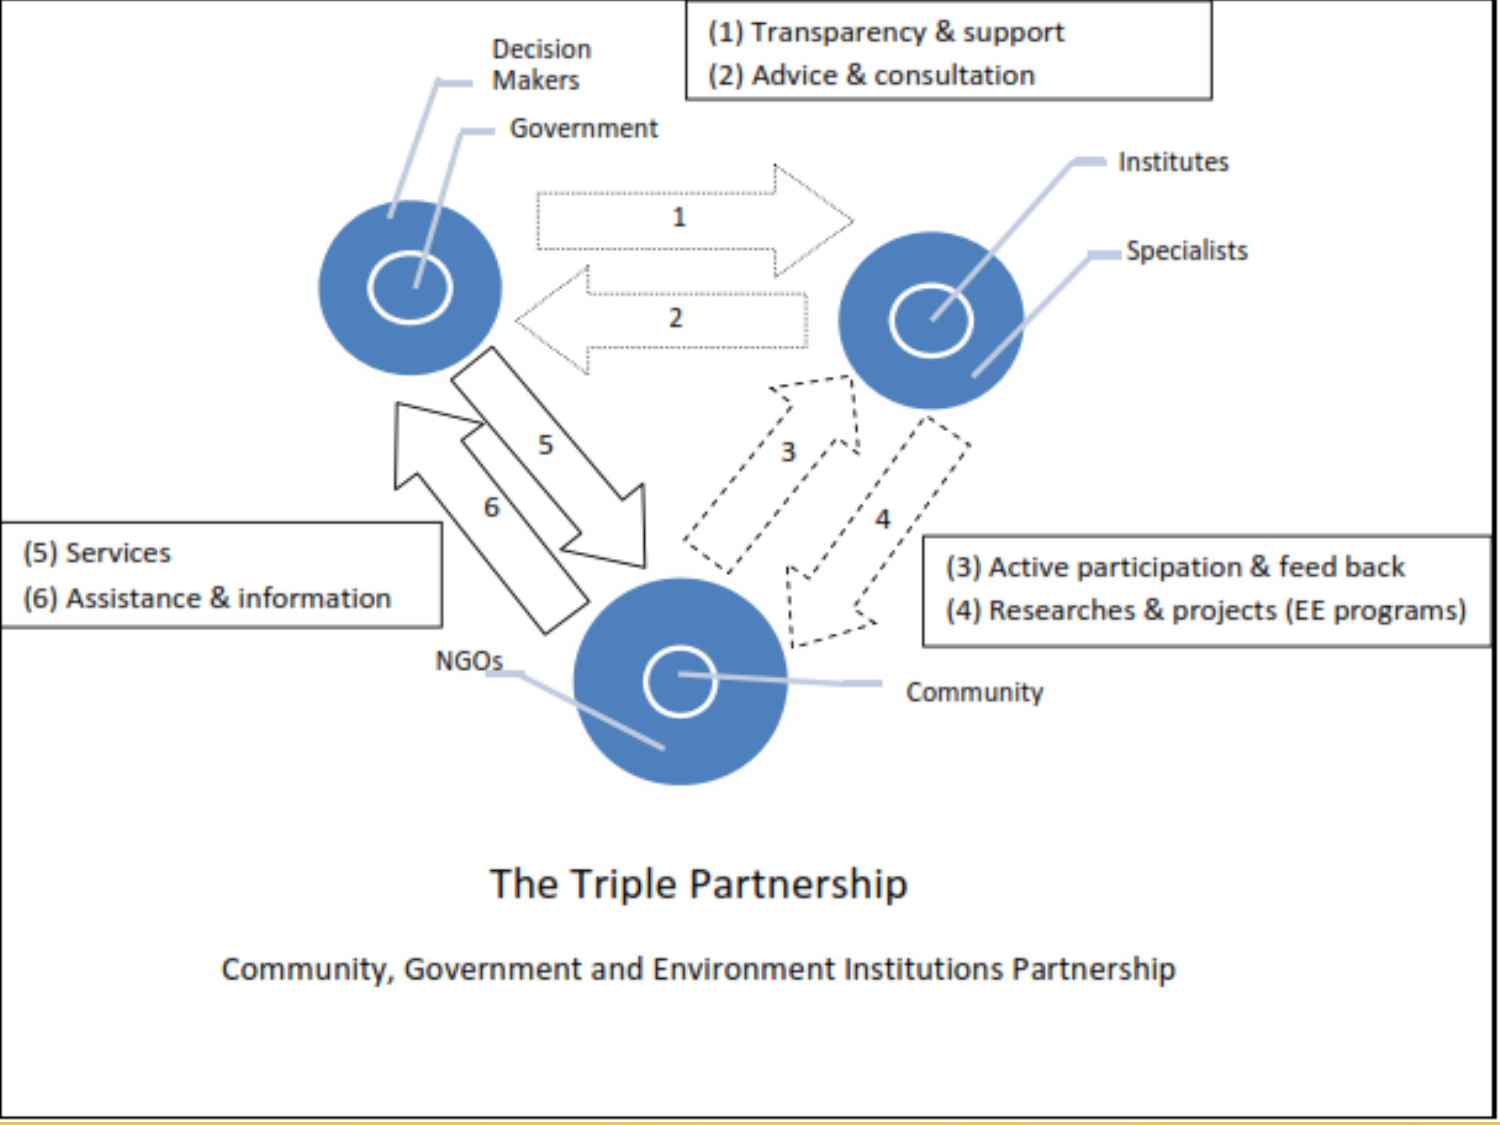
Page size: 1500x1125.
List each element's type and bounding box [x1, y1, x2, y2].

list [0, 0, 1500, 1122]
